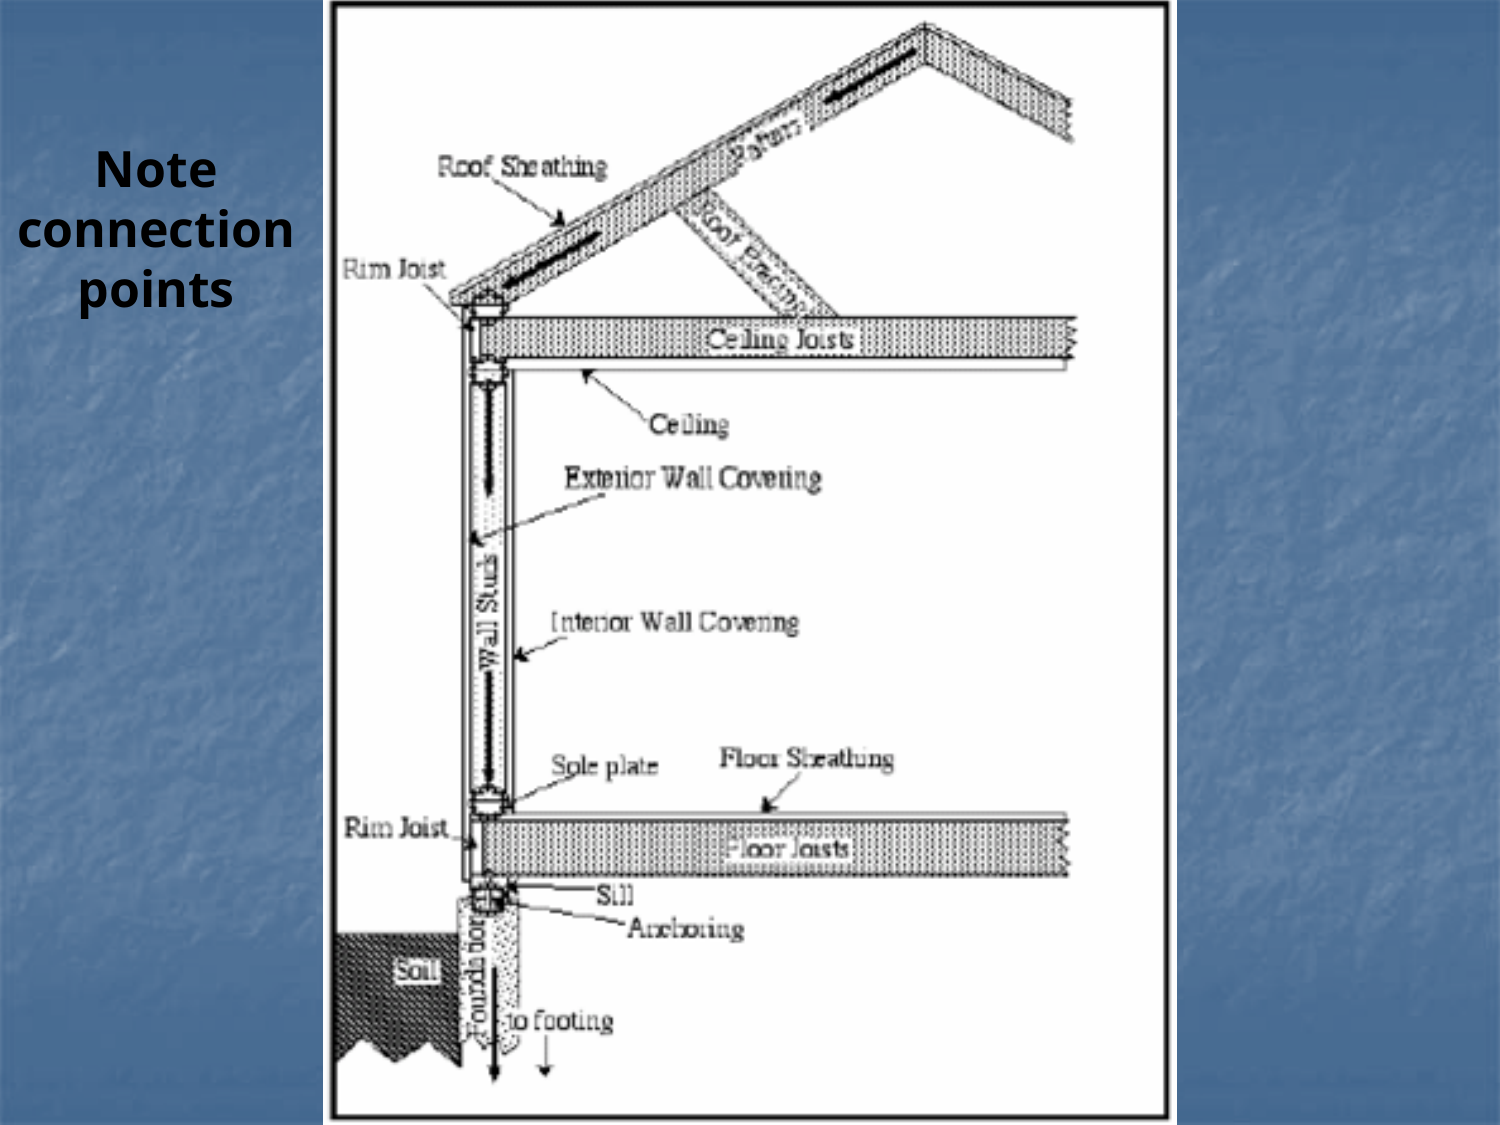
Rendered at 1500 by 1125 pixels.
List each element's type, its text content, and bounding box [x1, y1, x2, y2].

text_box Note connection points [0, 130, 313, 325]
picture [323, 0, 1177, 1125]
